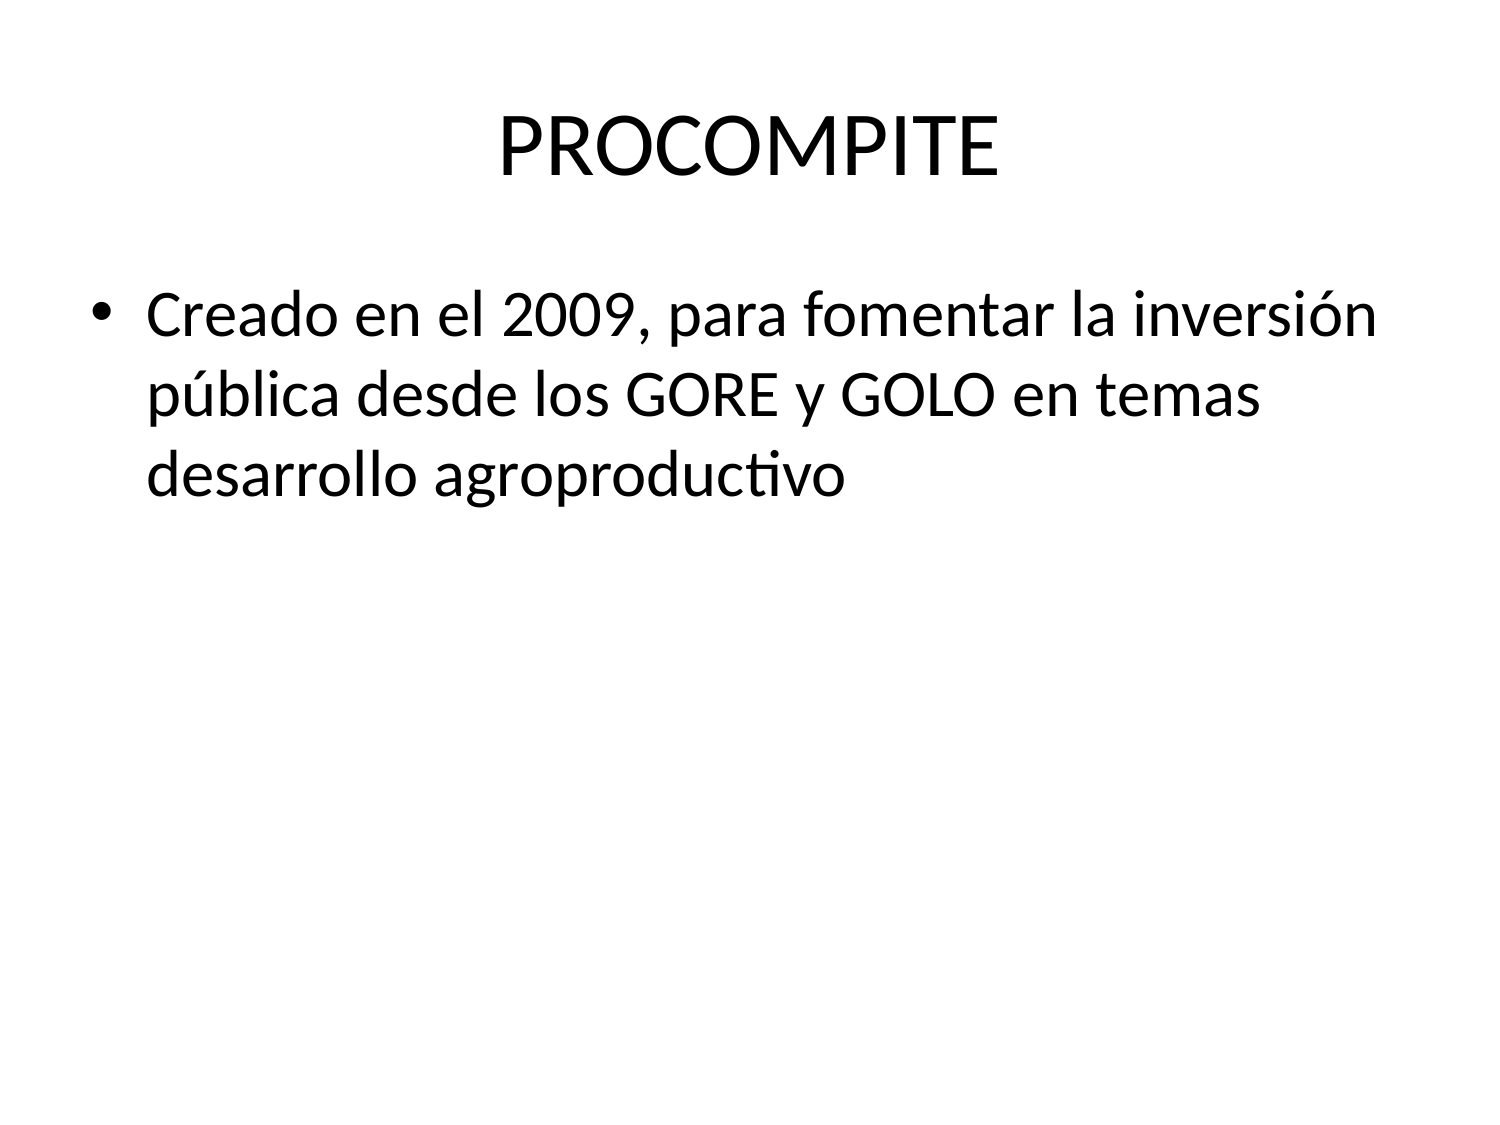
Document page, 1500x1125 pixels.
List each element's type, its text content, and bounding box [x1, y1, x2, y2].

list Creado en el 2009, para fomentar la inversión pública desde los GORE y GOLO en temas desarrollo agroproductivo [75, 262, 1425, 1005]
title PROCOMPITE [75, 45, 1425, 233]
